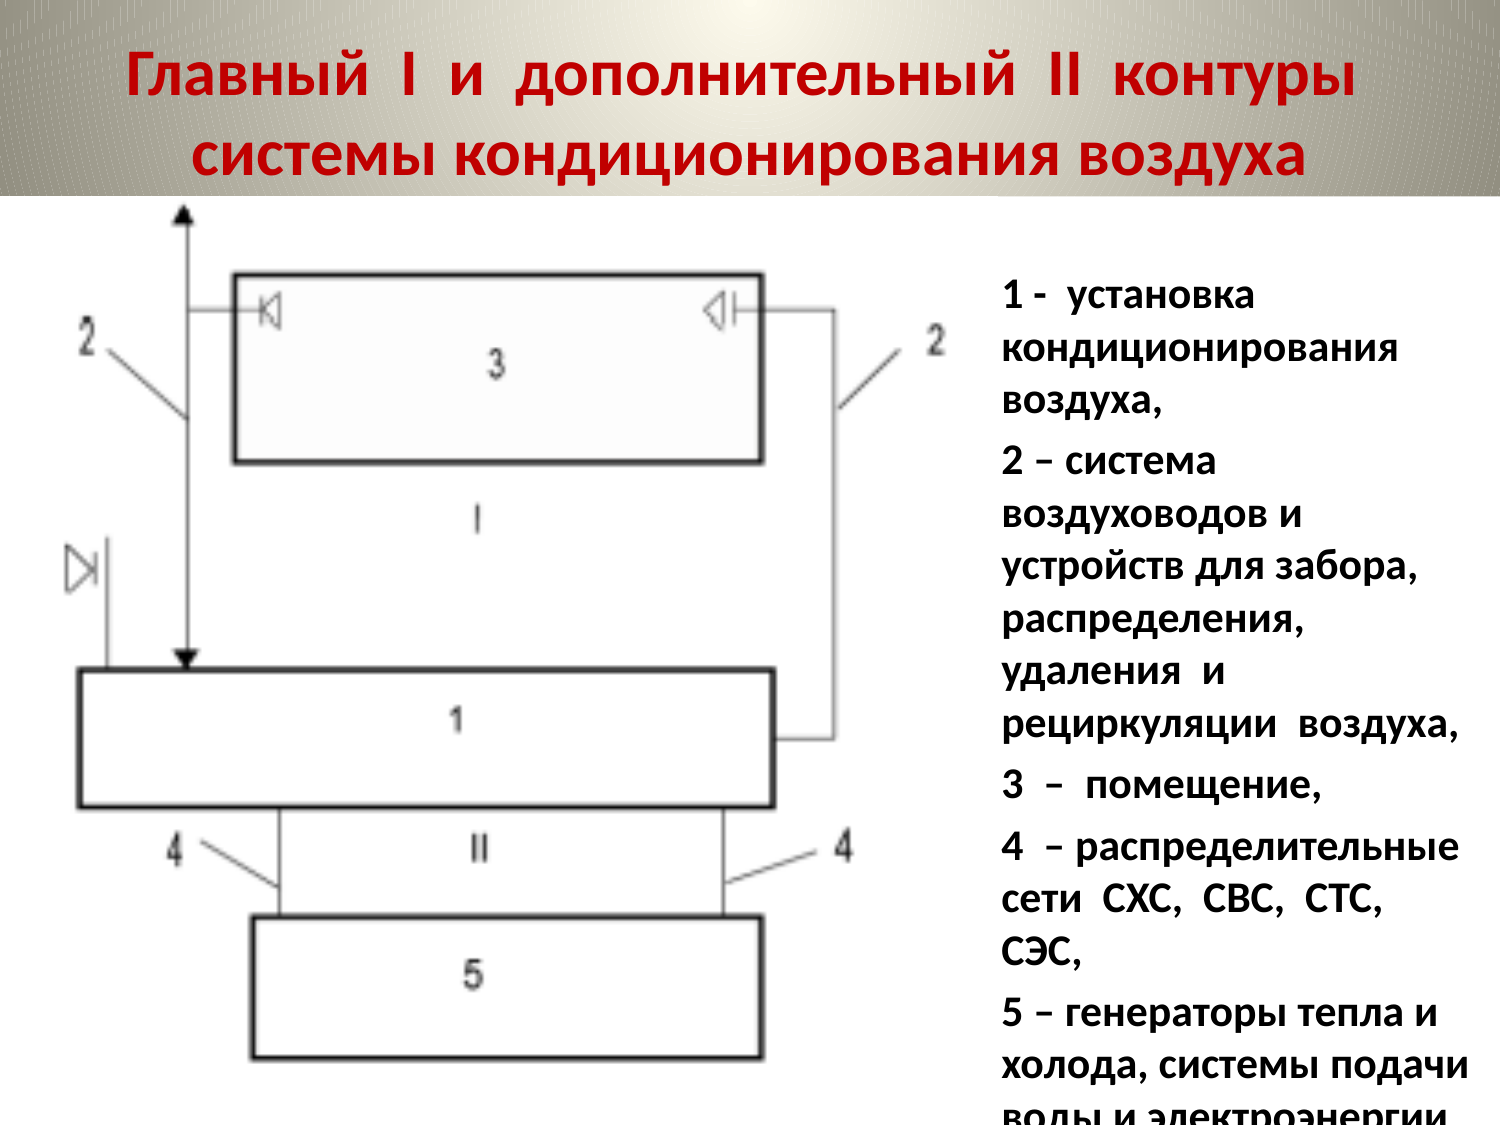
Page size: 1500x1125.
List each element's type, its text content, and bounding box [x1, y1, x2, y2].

list 1 - установка кондиционирования воздуха, 2 – система воздуховодов и устройств для забора, распределения, удаления и рециркуляции воздуха, 3 – помещение, 4 – распределительные сети СХС, СВС, СТС, СЭС, 5 – генераторы тепла и холода, системы подачи воды и электроэнергии [1000, 196, 1500, 1125]
title Главный I и дополнительный II контуры системы кондиционирования воздуха [0, 0, 1500, 196]
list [0, 195, 999, 1125]
